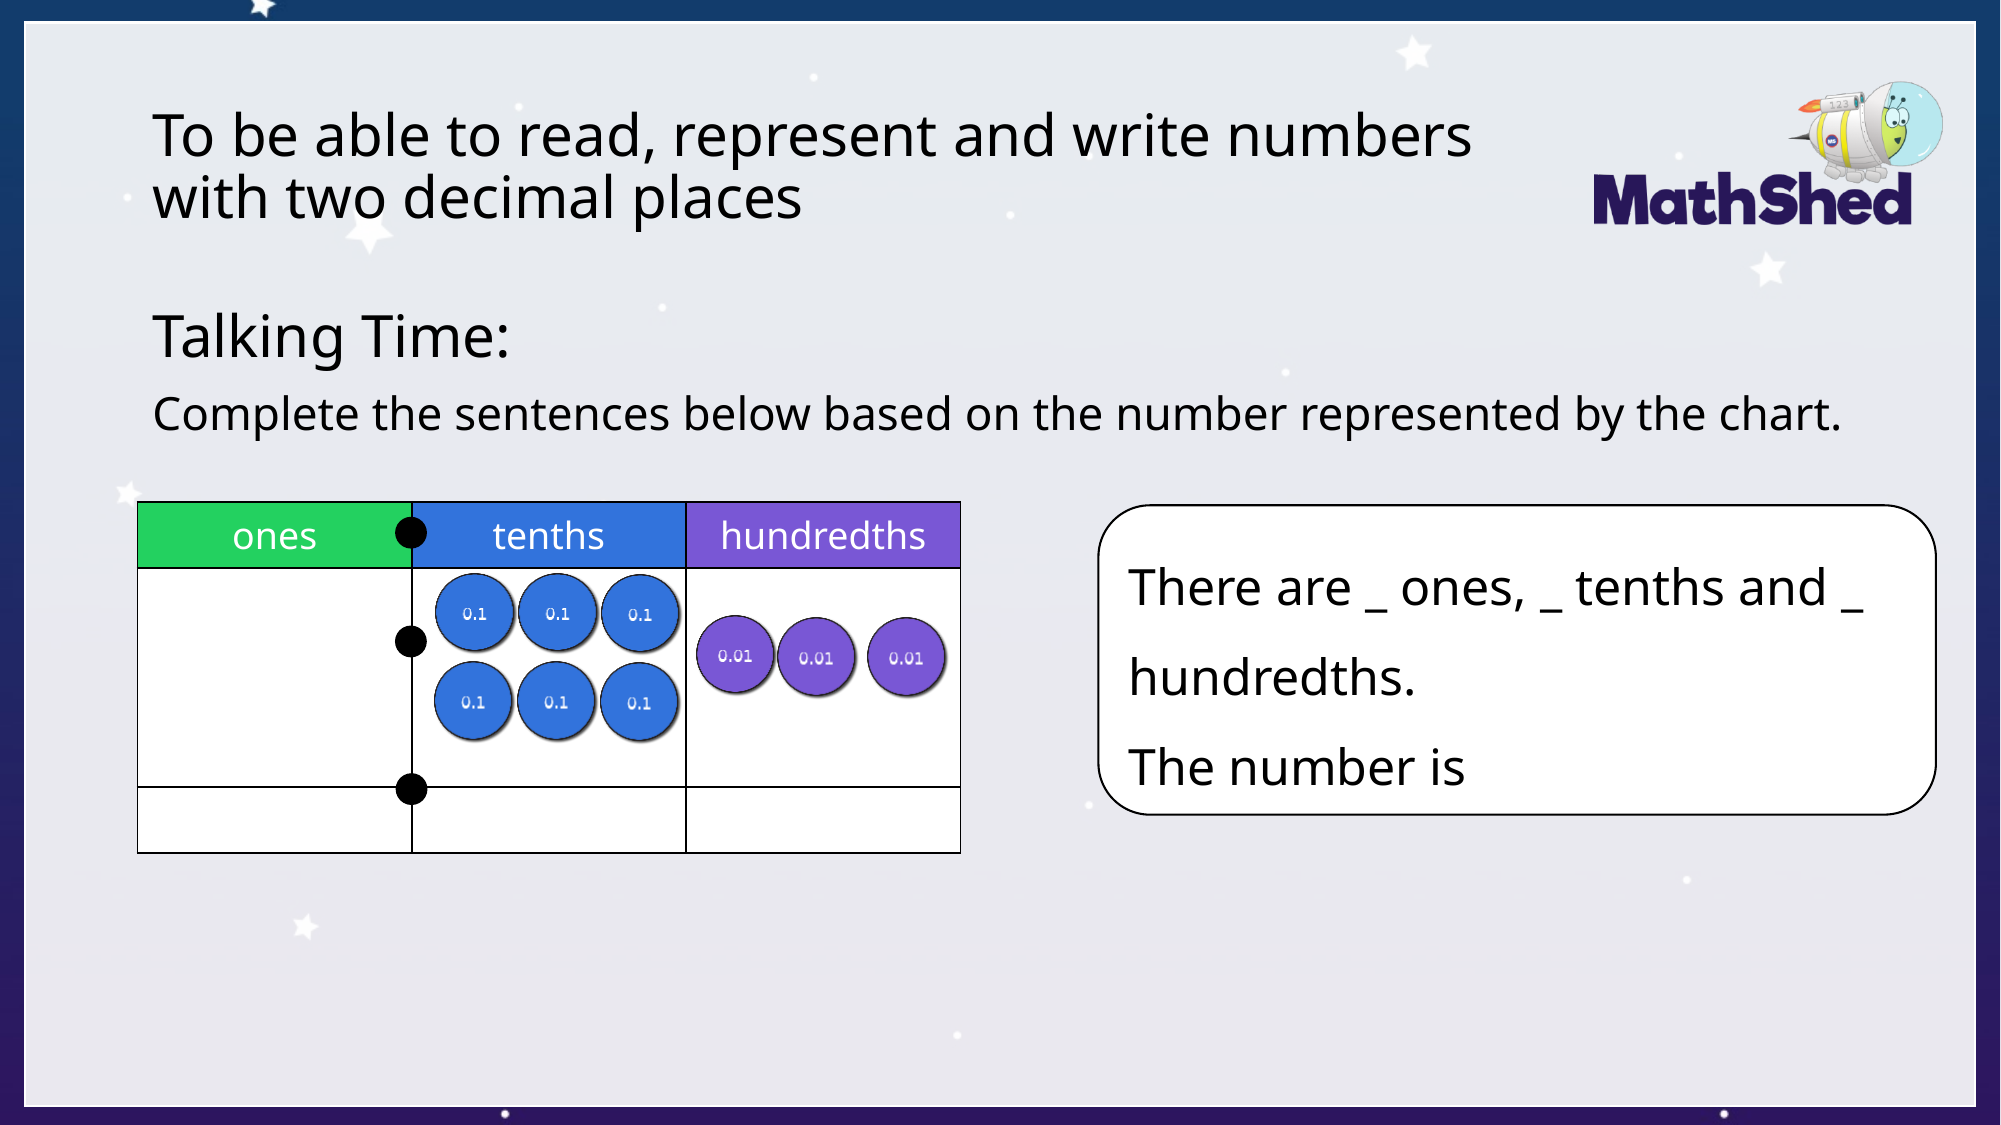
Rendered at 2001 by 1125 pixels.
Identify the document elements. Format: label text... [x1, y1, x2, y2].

table_header hundredths [687, 503, 960, 567]
title To be able to read, represent and write numbers with two decimal places [137, 59, 1578, 278]
table_header tenths [413, 503, 685, 567]
text_box There are _ ones, _ tenths and _ hundredths. The number is [1097, 504, 1937, 816]
text_box [394, 625, 427, 658]
picture [0, 0, 2001, 1125]
table_cell [687, 788, 960, 852]
table_cell [687, 569, 960, 786]
table_cell [138, 788, 411, 852]
table_header ones [138, 503, 411, 567]
text_box [395, 516, 427, 549]
text_box [395, 773, 428, 806]
table_cell [413, 788, 685, 852]
table_cell [413, 569, 685, 786]
table_cell [138, 569, 411, 786]
list Talking Time: Complete the sentences below based on the number represented by the chart. [137, 299, 1863, 1014]
